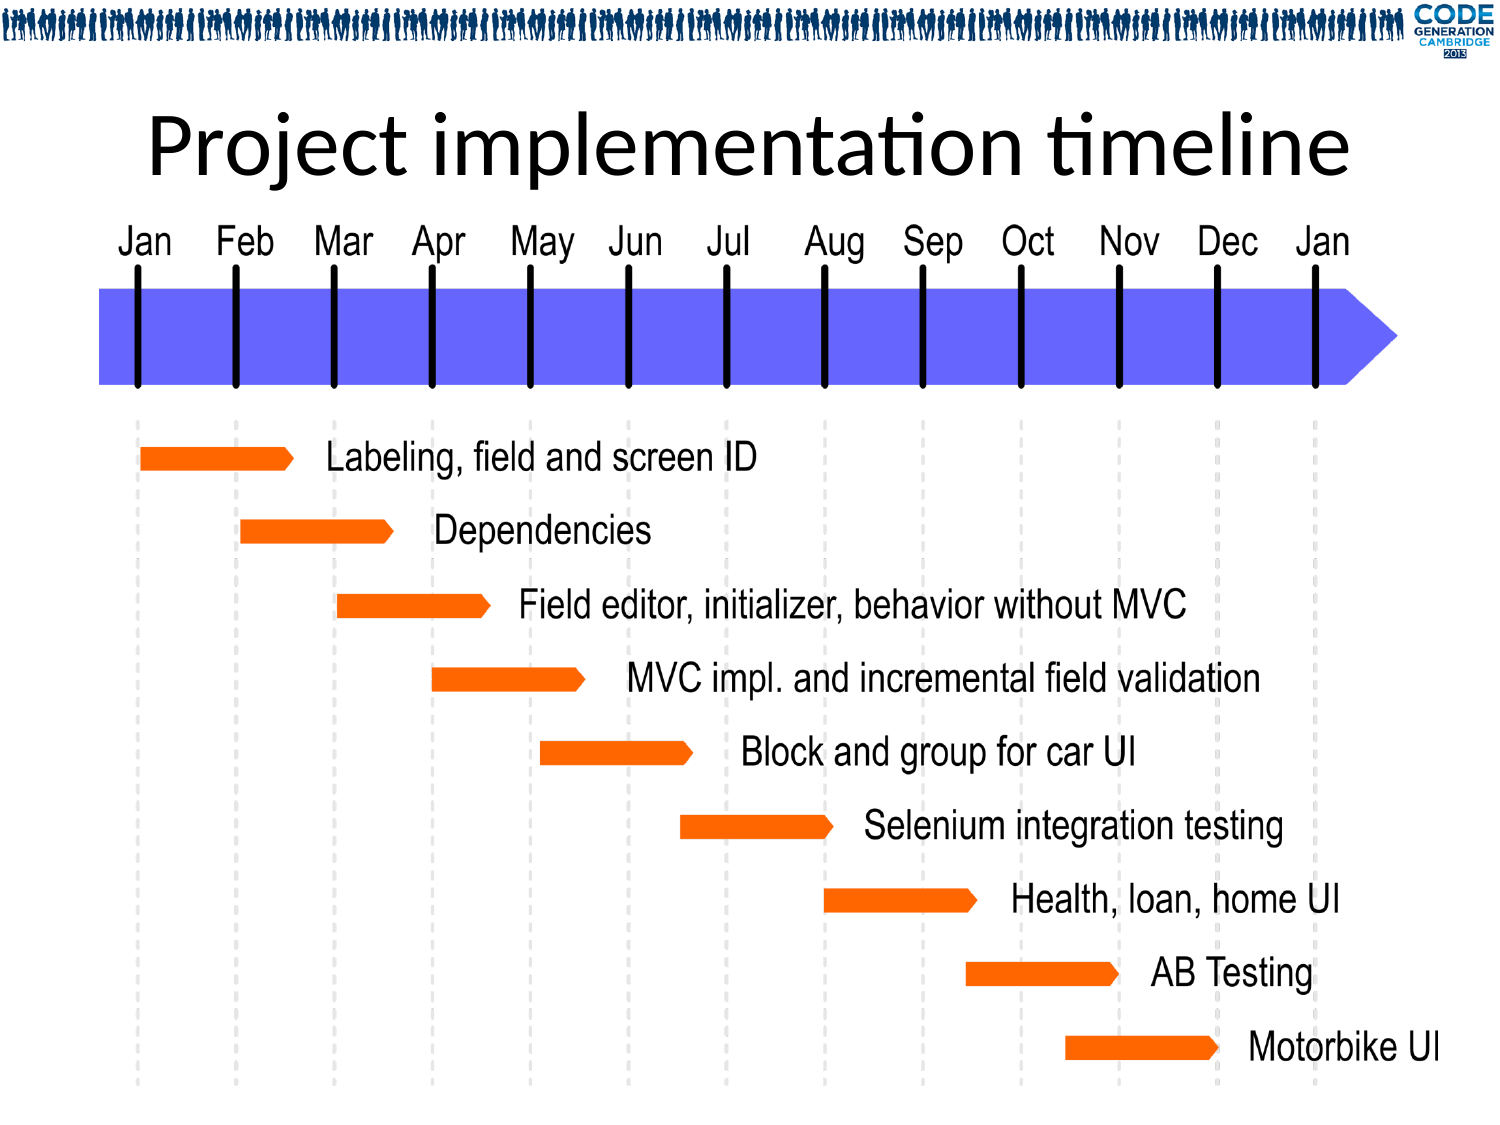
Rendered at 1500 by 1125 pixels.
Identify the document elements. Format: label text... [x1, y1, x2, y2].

picture [99, 224, 1438, 1086]
picture [0, 0, 1500, 75]
title Project implementation timeline [75, 45, 1425, 233]
